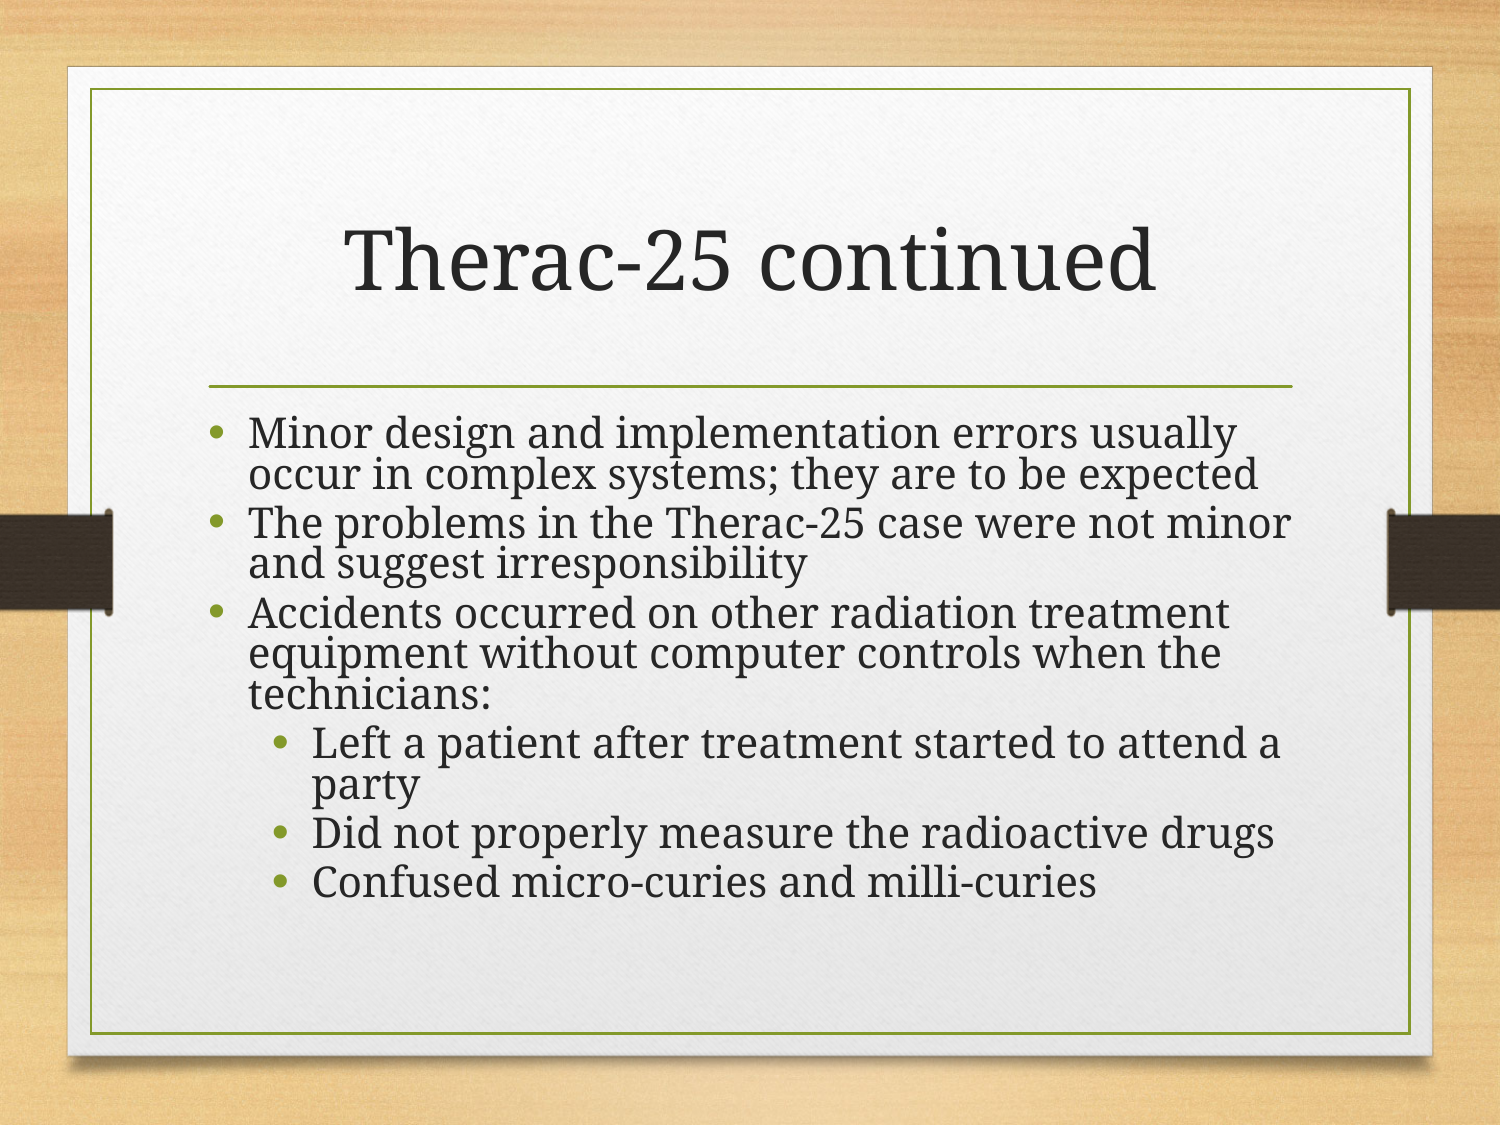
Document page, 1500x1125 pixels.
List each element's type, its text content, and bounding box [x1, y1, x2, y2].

list Minor design and implementation errors usually occur in complex systems; they are to be expected The problems in the Therac-25 case were not minor and suggest irresponsibility Accidents occurred on other radiation treatment equipment without computer controls when the technicians: Left a patient after treatment started to attend a party Did not properly measure the radioactive drugs Confused micro-curies and milli-curies [193, 408, 1309, 974]
picture [0, 0, 1500, 1125]
title Therac-25 continued [193, 150, 1309, 365]
